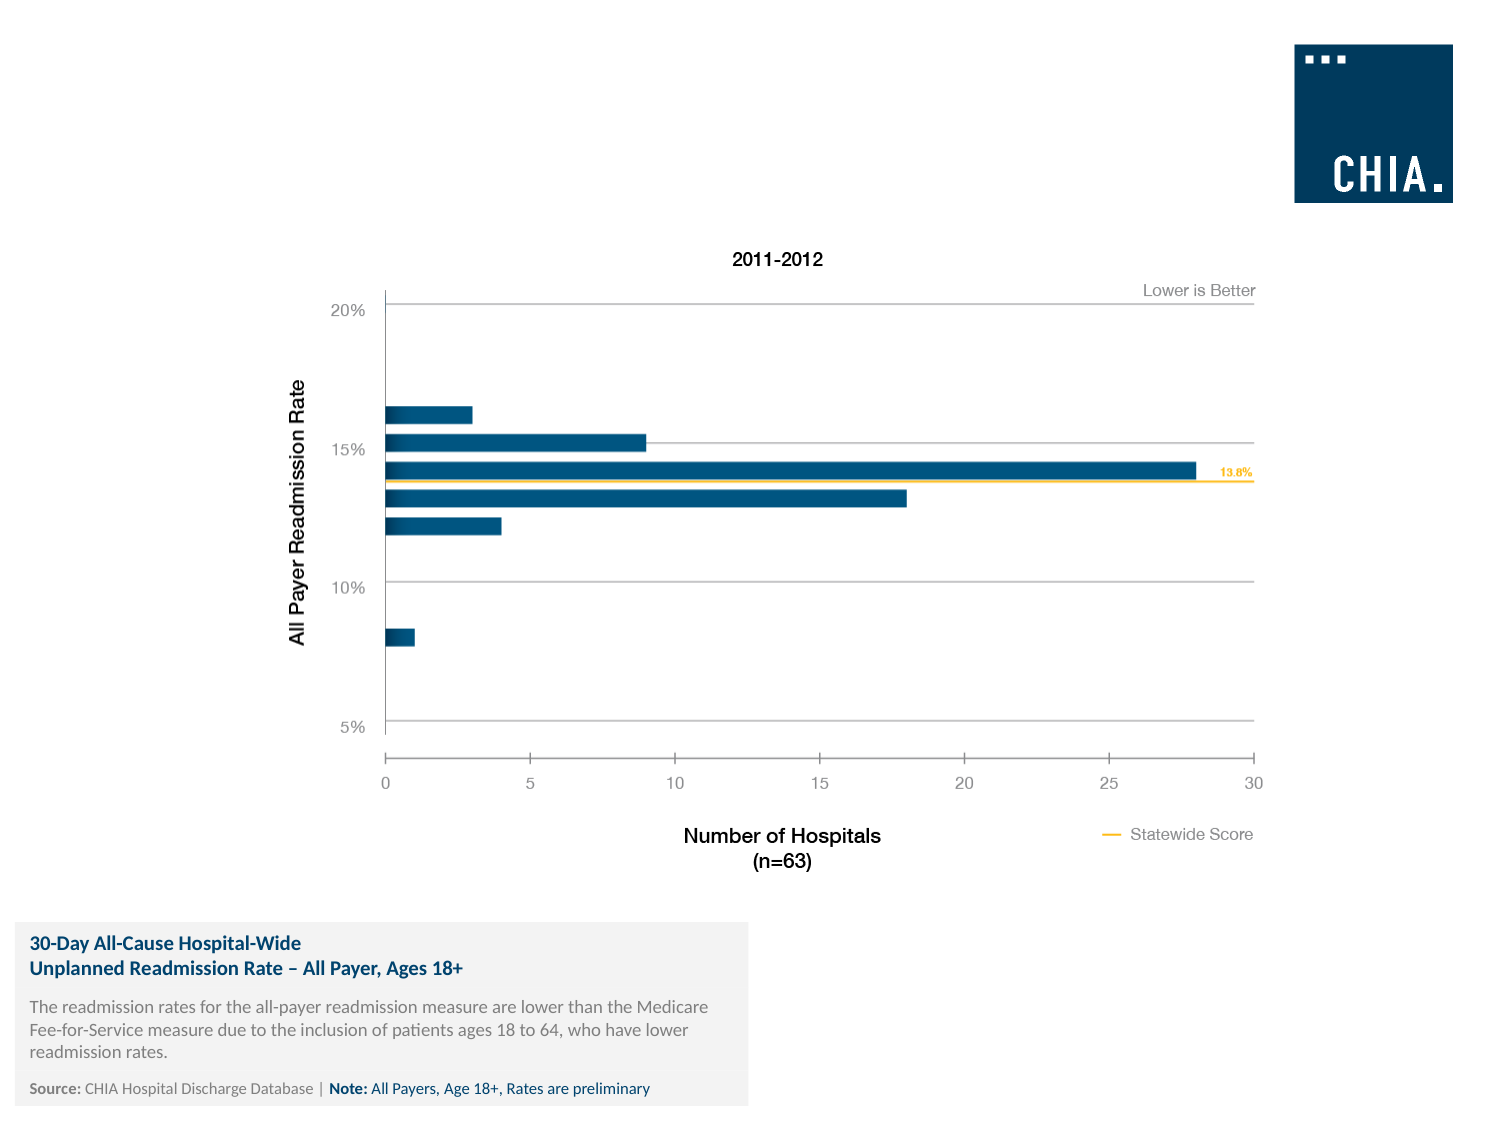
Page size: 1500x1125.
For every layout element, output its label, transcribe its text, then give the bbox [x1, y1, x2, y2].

list The readmission rates for the all-payer readmission measure are lower than the Medicare Fee-for-Service measure due to the inclusion of patients ages 18 to 64, who have lower readmission rates. [14, 987, 749, 1070]
picture [1260, 17, 1486, 243]
picture [224, 245, 1276, 876]
list 30-Day All-Cause Hospital-Wide Unplanned Readmission Rate – All Payer, Ages 18+ [14, 922, 749, 987]
list Source: CHIA Hospital Discharge Database | Note: All Payers, Age 18+, Rates are preliminary [14, 1070, 749, 1106]
